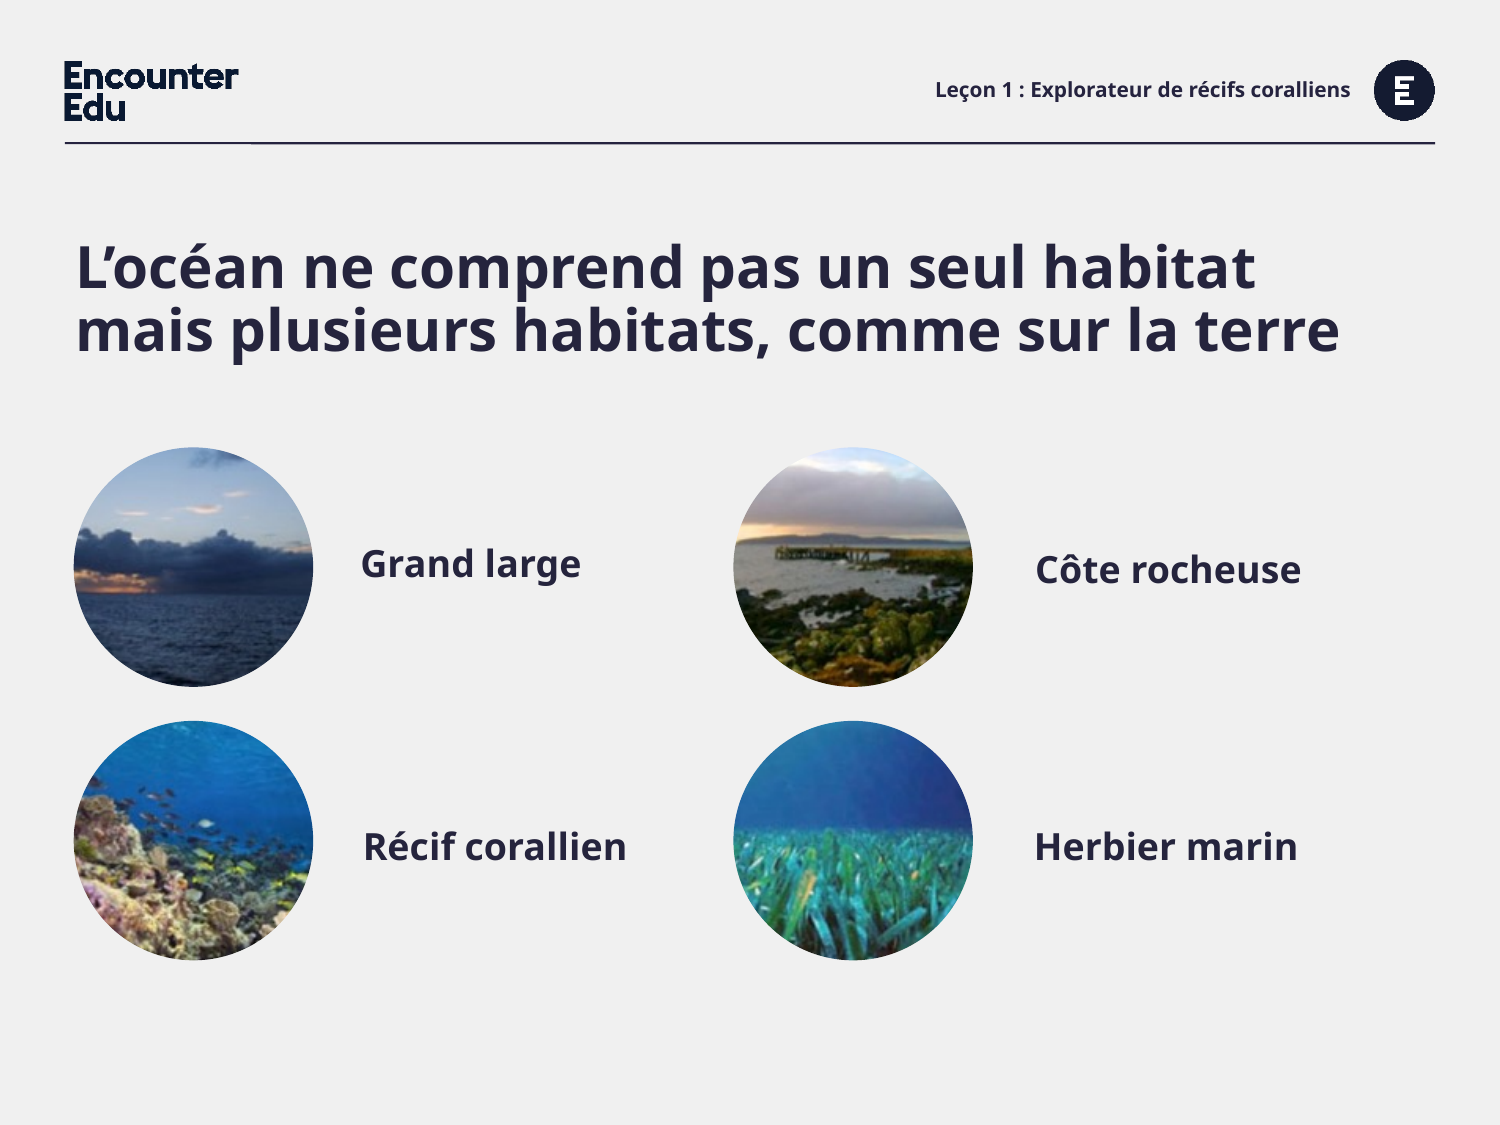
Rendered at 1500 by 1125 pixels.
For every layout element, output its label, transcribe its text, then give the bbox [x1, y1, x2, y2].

text_box Récif corallien [355, 815, 713, 876]
title Leçon 1 : Explorateur de récifs coralliens [749, 67, 1359, 114]
picture [60, 59, 243, 122]
text_box L’océan ne comprend pas un seul habitat mais plusieurs habitats, comme sur la terre [67, 258, 1353, 344]
text_box [733, 447, 973, 687]
picture [1372, 58, 1436, 122]
text_box [733, 720, 973, 961]
text_box Grand large [352, 532, 710, 593]
text_box Côte rocheuse [1027, 538, 1385, 599]
text_box Herbier marin [1026, 815, 1455, 876]
text_box [73, 720, 314, 961]
text_box [73, 447, 314, 687]
